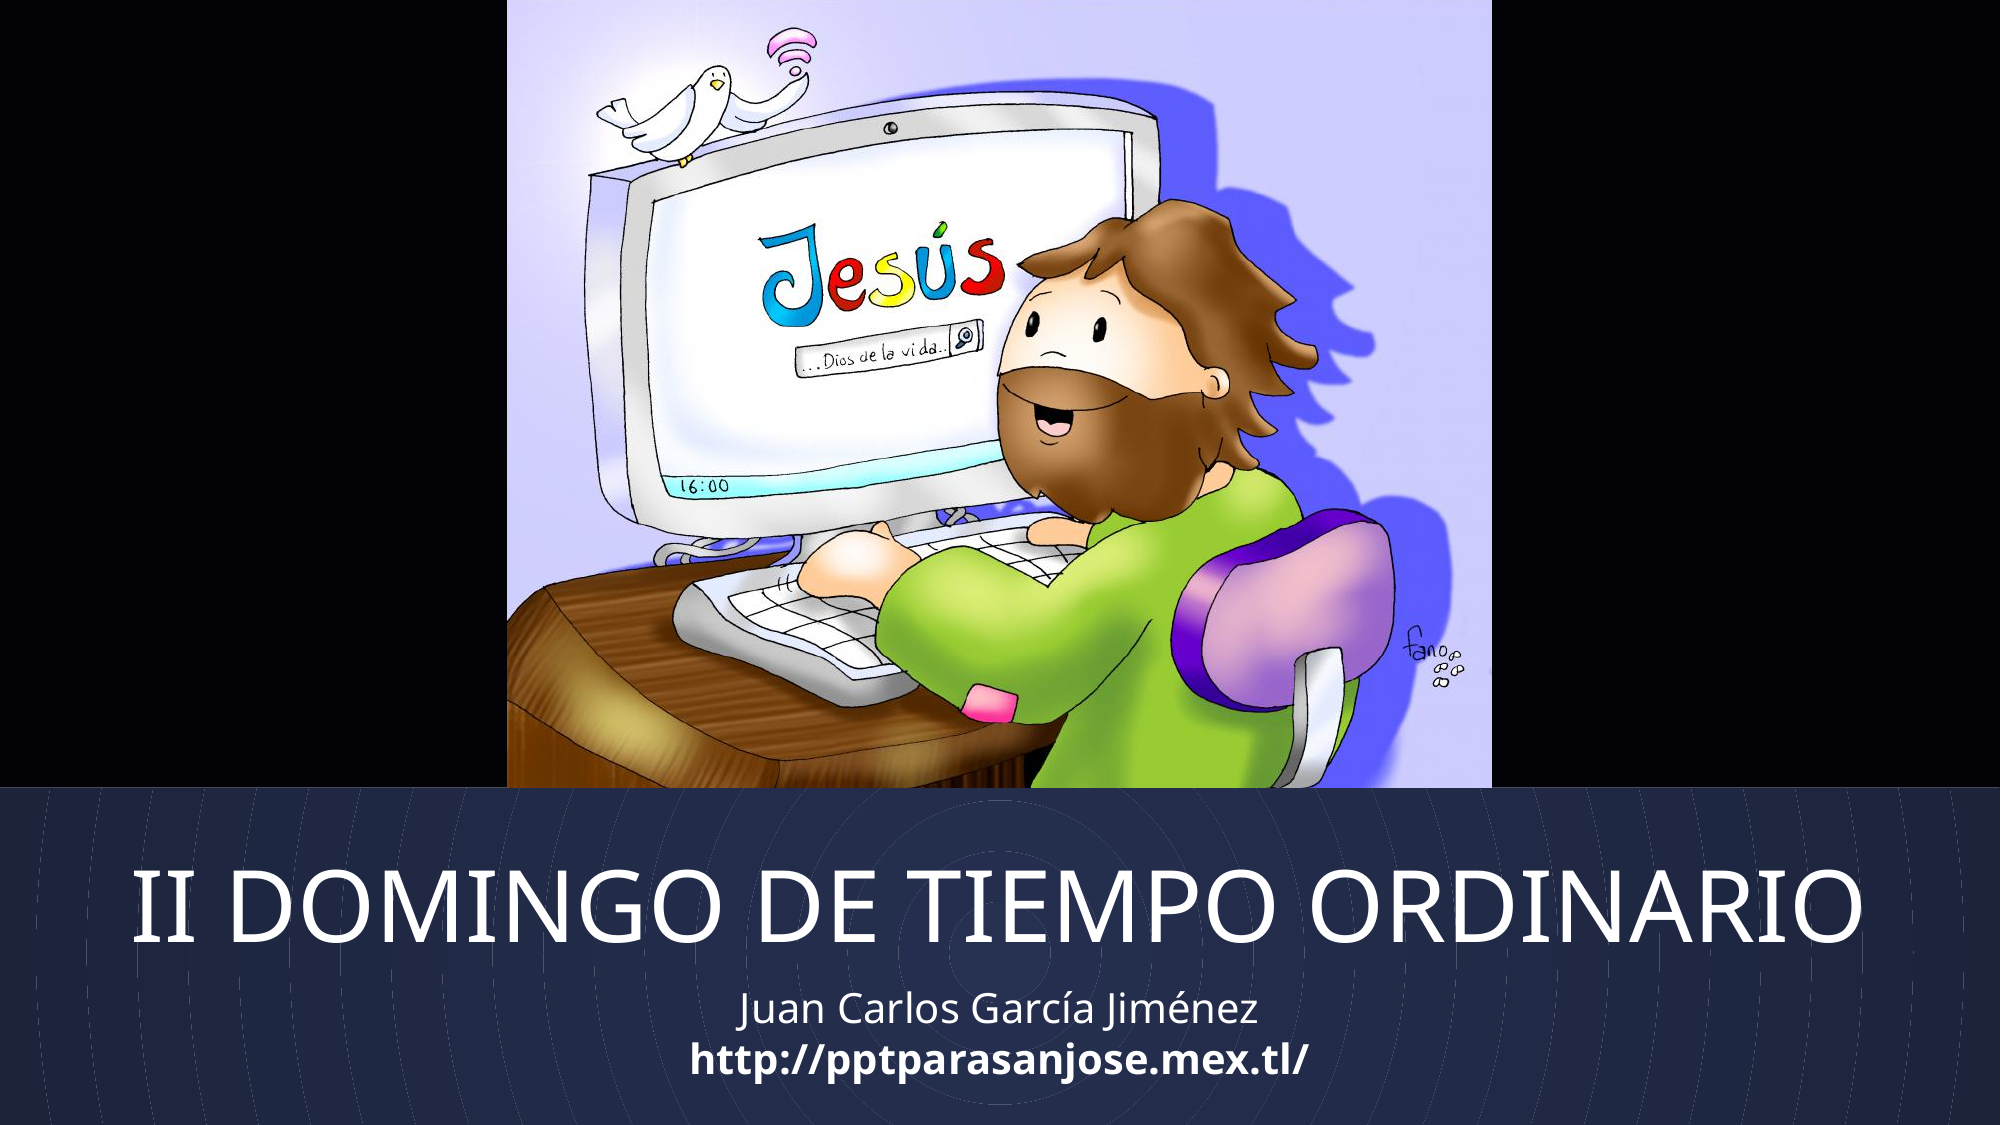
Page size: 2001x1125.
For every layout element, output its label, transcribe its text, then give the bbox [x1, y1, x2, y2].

title II DOMINGO DE TIEMPO ORDINARIO [0, 788, 2000, 975]
text_box [0, 0, 507, 788]
text_box [1492, 0, 2000, 788]
picture [507, 0, 1492, 788]
subtitle Juan Carlos García Jiménez http://pptparasanjose.mex.tl/ [249, 975, 1750, 1100]
